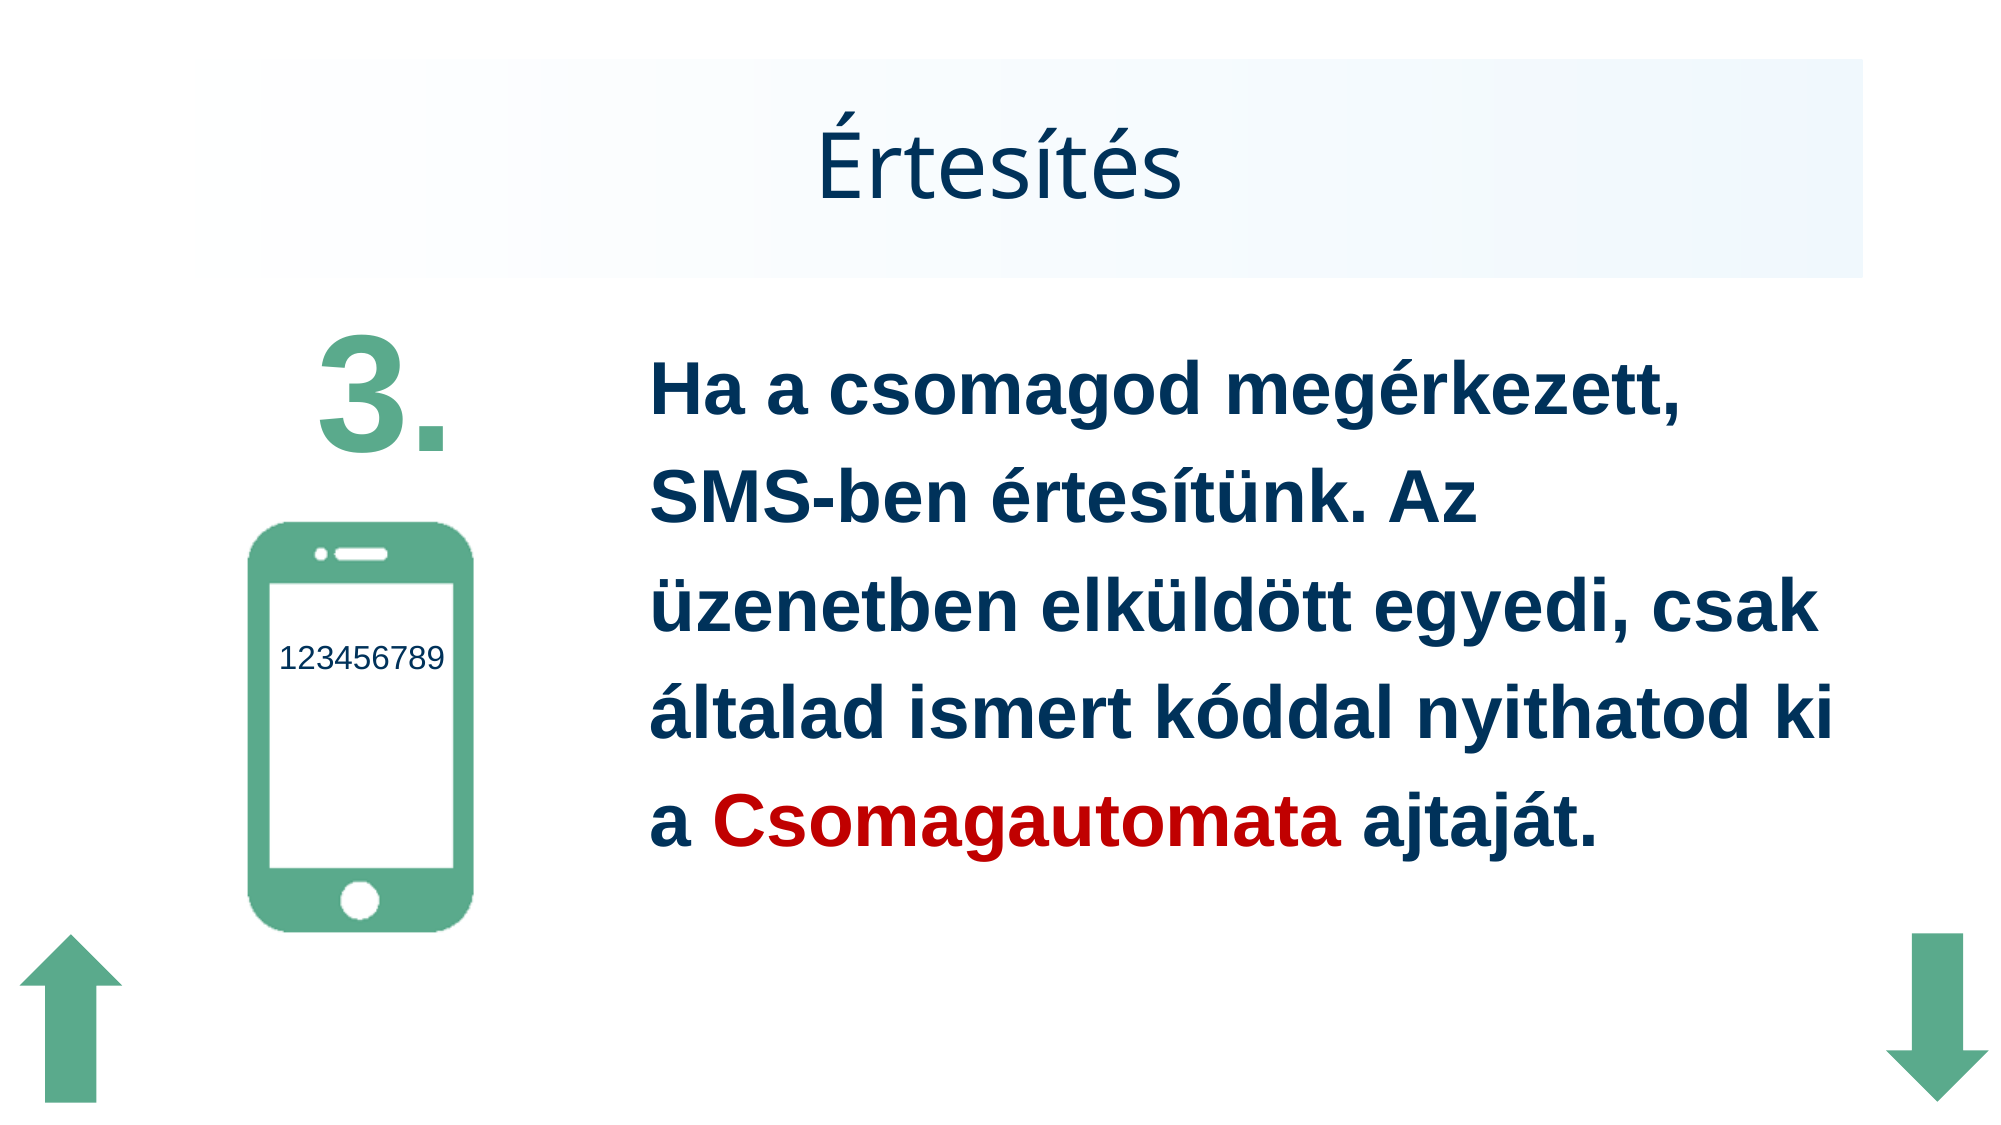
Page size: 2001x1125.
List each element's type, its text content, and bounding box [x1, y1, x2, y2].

picture [236, 504, 488, 942]
title Értesítés [137, 59, 1863, 278]
list 3. [137, 299, 634, 1014]
list Ha a csomagod megérkezett, SMS-ben értesítünk. Az üzenetben elküldött egyedi, csak általad ismert kóddal nyithatod ki a Csomagautomata ajtaját. [634, 299, 1881, 1014]
